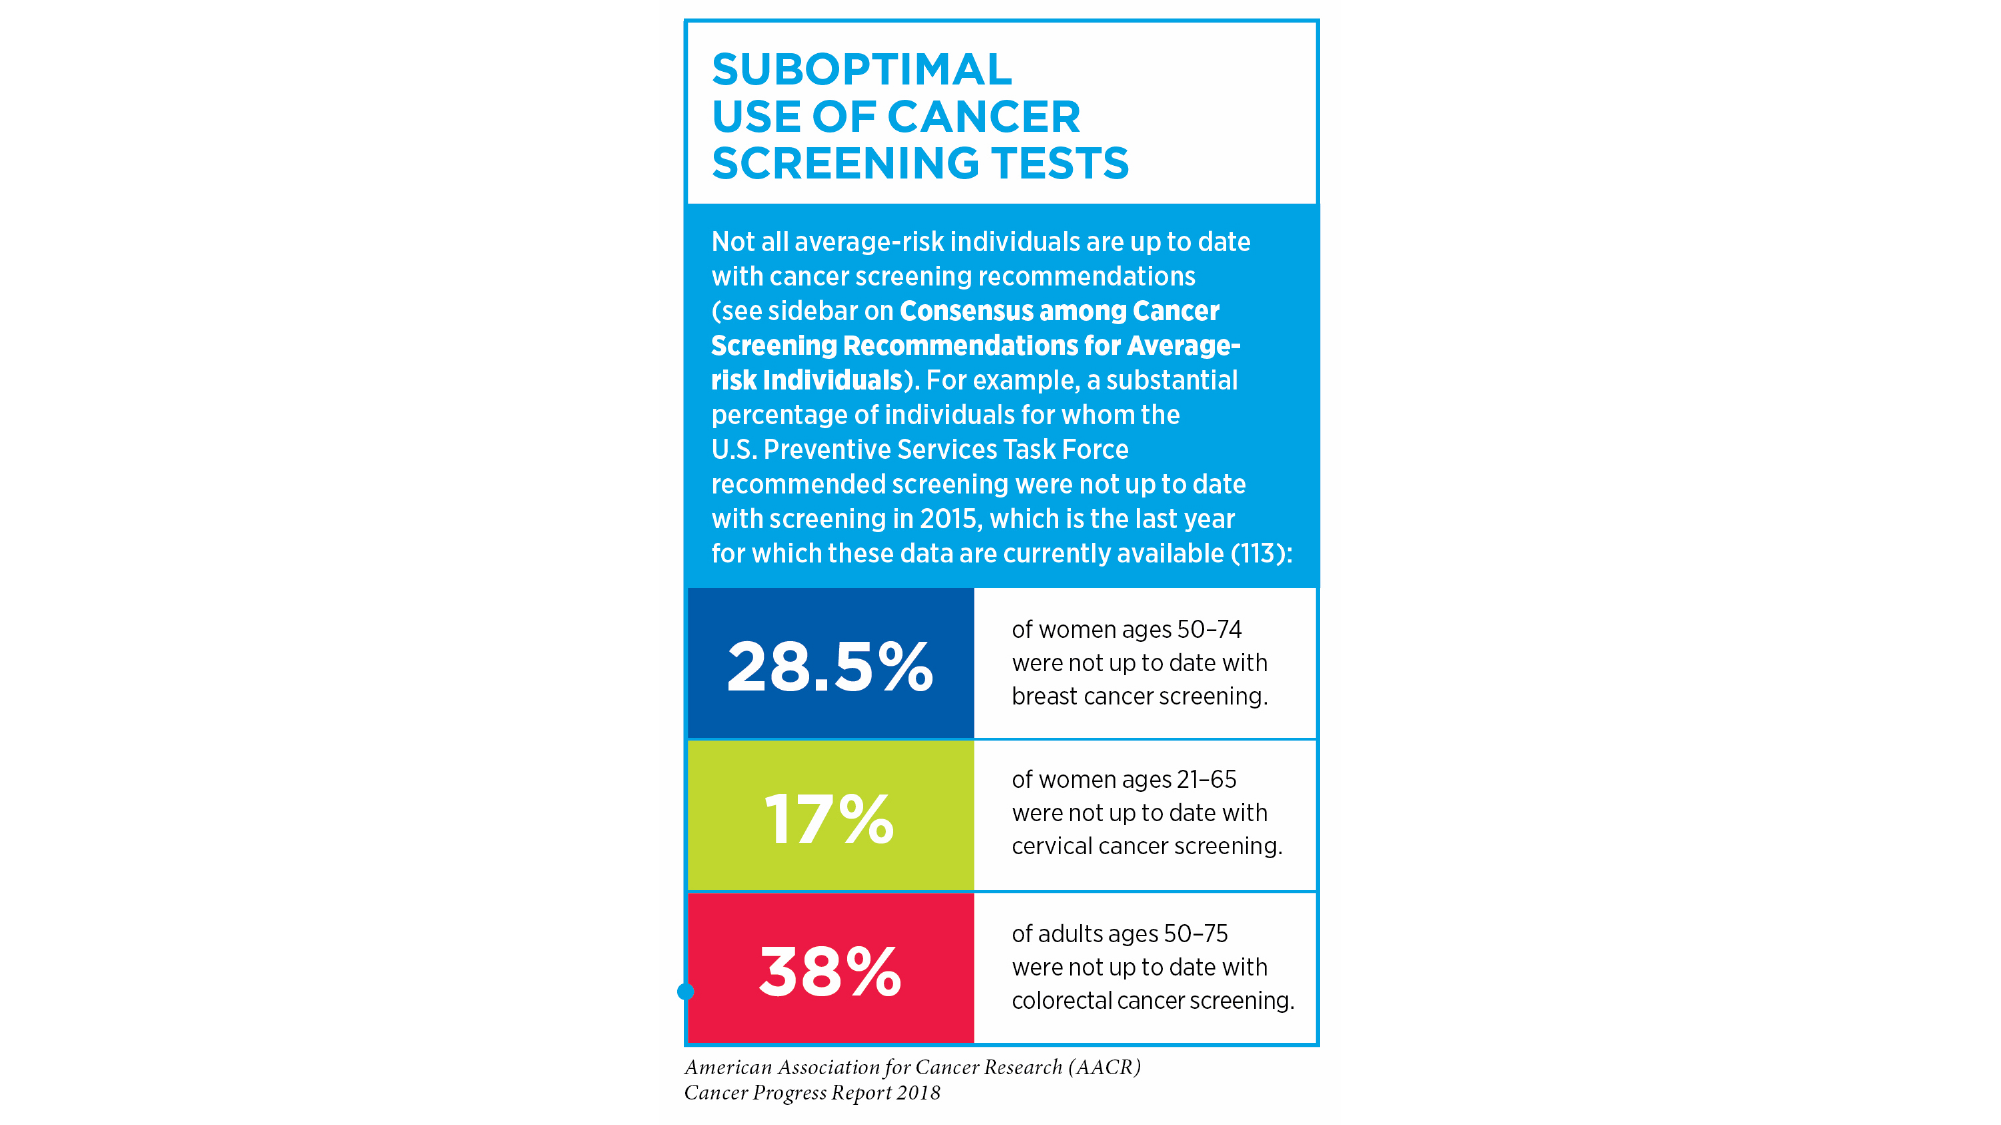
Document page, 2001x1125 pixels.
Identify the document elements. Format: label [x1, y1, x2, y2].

picture [659, 0, 1341, 1125]
